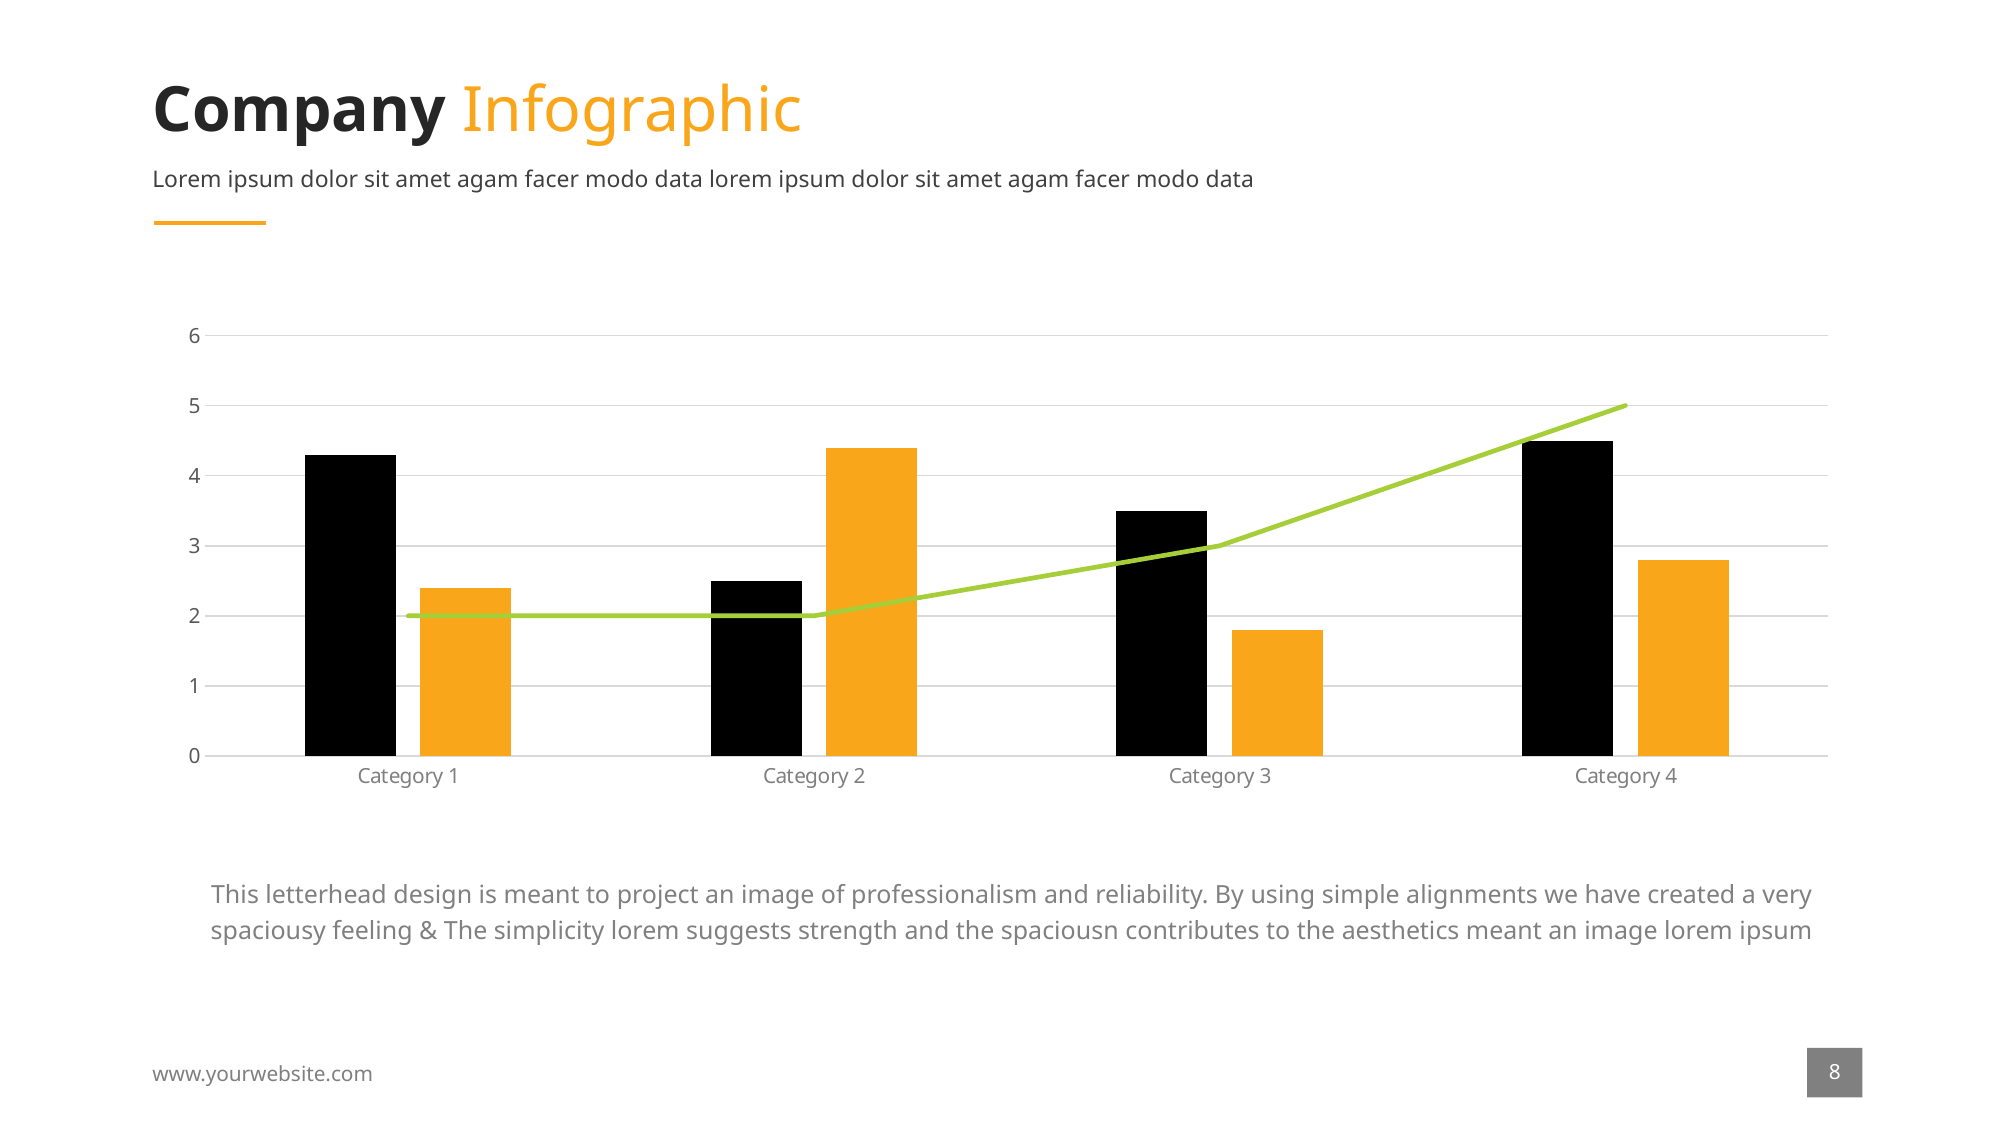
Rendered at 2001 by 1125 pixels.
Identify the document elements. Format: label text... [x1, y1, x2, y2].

list Lorem ipsum dolor sit amet agam facer modo data lorem ipsum dolor sit amet agam facer modo data [137, 160, 1863, 207]
chart [154, 311, 1863, 800]
title Company Infographic [137, 55, 1863, 160]
text_box This letterhead design is meant to project an image of professionalism and reliability. By using simple alignments we have created a very spaciousy feeling & The simplicity lorem suggests strength and the spaciousn contributes to the aesthetics meant an image lorem ipsum [154, 822, 1872, 996]
footer www.yourwebsite.com [137, 1042, 462, 1103]
slide_number 8 [1797, 1039, 1872, 1106]
